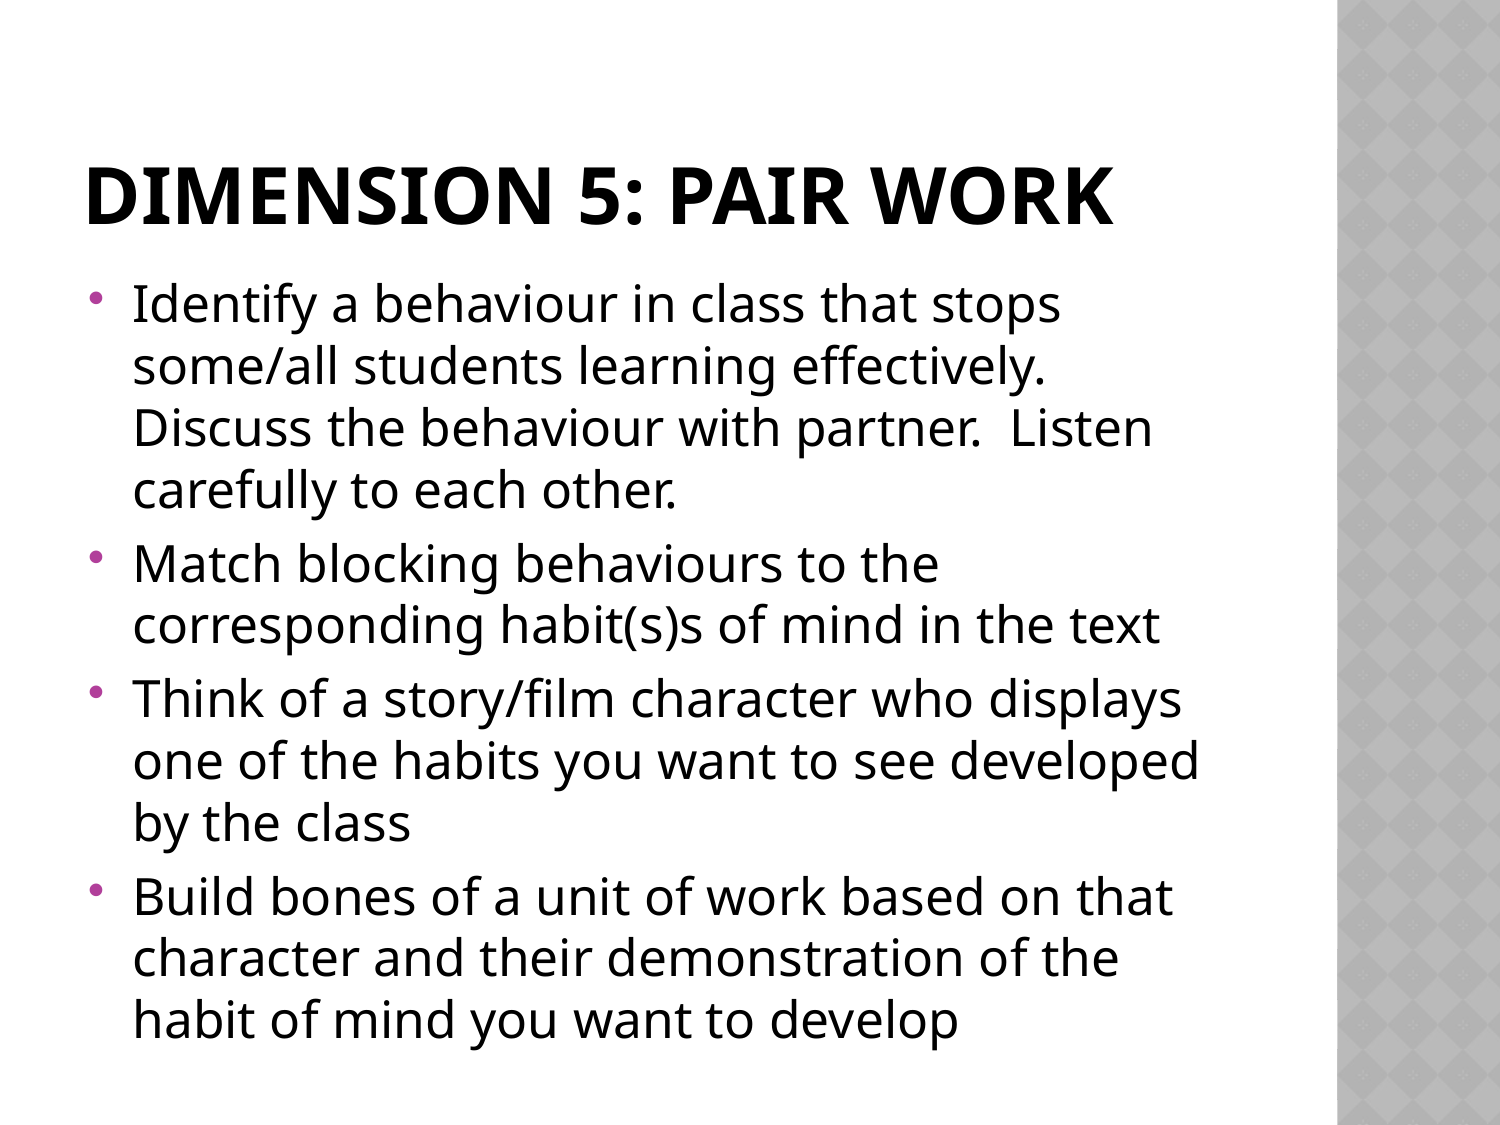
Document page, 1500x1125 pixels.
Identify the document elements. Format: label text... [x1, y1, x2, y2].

title Dimension 5: Pair Work [75, 52, 1263, 240]
list Identify a behaviour in class that stops some/all students learning effectively. Discuss the behaviour with partner. Listen carefully to each other. Match blocking behaviours to the corresponding habit(s)s of mind in the text Think of a story/film character who displays one of the habits you want to see developed by the class Build bones of a unit of work based on that character and their demonstration of the habit of mind you want to develop [75, 264, 1263, 1059]
